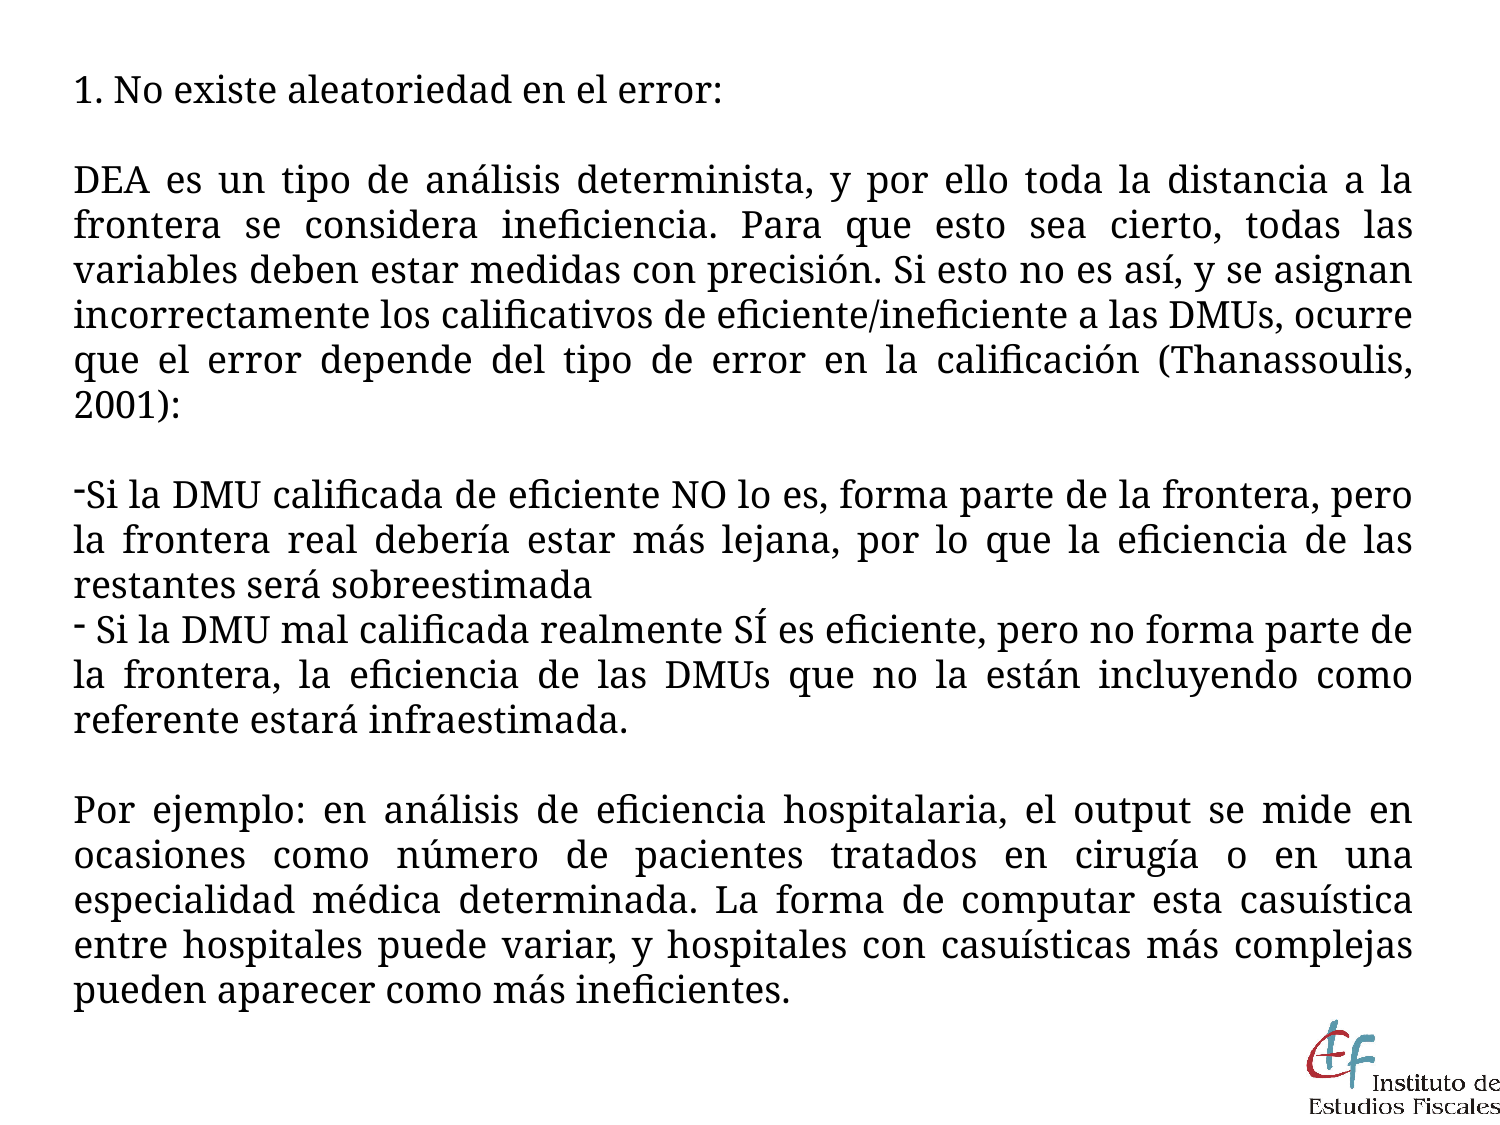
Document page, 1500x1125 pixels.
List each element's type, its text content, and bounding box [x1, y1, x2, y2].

text_box 1. No existe aleatoriedad en el error: DEA es un tipo de análisis determinista, y por ello toda la distancia a la frontera se considera ineficiencia. Para que esto sea cierto, todas las variables deben estar medidas con precisión. Si esto no es así, y se asignan incorrectamente los calificativos de eficiente/ineficiente a las DMUs, ocurre que el error depende del tipo de error en la calificación (Thanassoulis, 2001): Si la DMU calificada de eficiente NO lo es, forma parte de la frontera, pero la frontera real debería estar más lejana, por lo que la eficiencia de las restantes será sobreestimada Si la DMU mal calificada realmente SÍ es eficiente, pero no forma parte de la frontera, la eficiencia de las DMUs que no la están incluyendo como referente estará infraestimada. Por ejemplo: en análisis de eficiencia hospitalaria, el output se mide en ocasiones como número de pacientes tratados en cirugía o en una especialidad médica determinada. La forma de computar esta casuística entre hospitales puede variar, y hospitales con casuísticas más complejas pueden aparecer como más ineficientes. [58, 58, 1430, 1019]
picture [1306, 1019, 1500, 1114]
